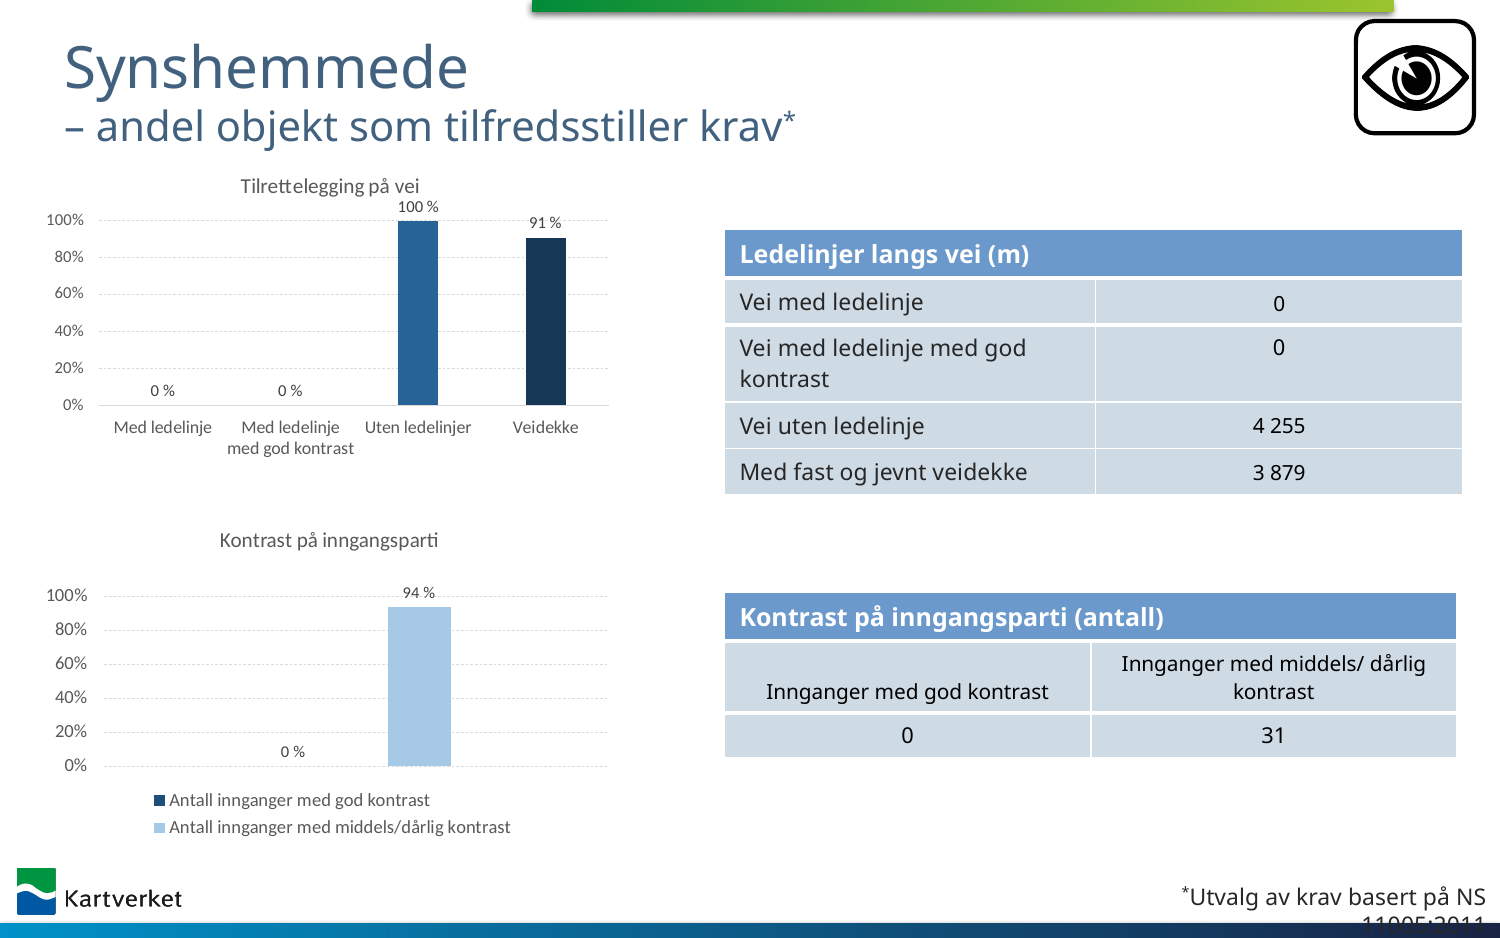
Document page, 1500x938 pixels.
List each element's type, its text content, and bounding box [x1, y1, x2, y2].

table_cell Vei med ledelinje [725, 280, 1095, 323]
table_cell Vei uten ledelinje [725, 403, 1095, 448]
table_header Ledelinjer langs vei (m) [725, 230, 1462, 276]
table_cell 0 [725, 715, 1090, 757]
table_cell 0 [1096, 327, 1462, 401]
table_header Kontrast på inngangsparti (antall) [725, 593, 1456, 639]
picture [41, 166, 619, 492]
table_cell 3 879 [1096, 449, 1462, 494]
text_box *Utvalg av krav basert på NS 11005:2011 [1068, 873, 1500, 938]
table_cell Innganger med middels/ dårlig kontrast [1092, 643, 1456, 711]
table_cell Vei med ledelinje med god kontrast [725, 327, 1095, 401]
table_cell 4 255 [1096, 403, 1462, 448]
text_box Synshemmede – andel objekt som tilfredsstiller krav* [49, 24, 1431, 158]
table_cell 31 [1092, 715, 1456, 757]
table_cell Innganger med god kontrast [725, 643, 1090, 711]
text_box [1355, 20, 1475, 134]
picture [41, 520, 618, 846]
table_cell 0 [1096, 280, 1462, 323]
table_cell Med fast og jevnt veidekke [725, 449, 1095, 494]
